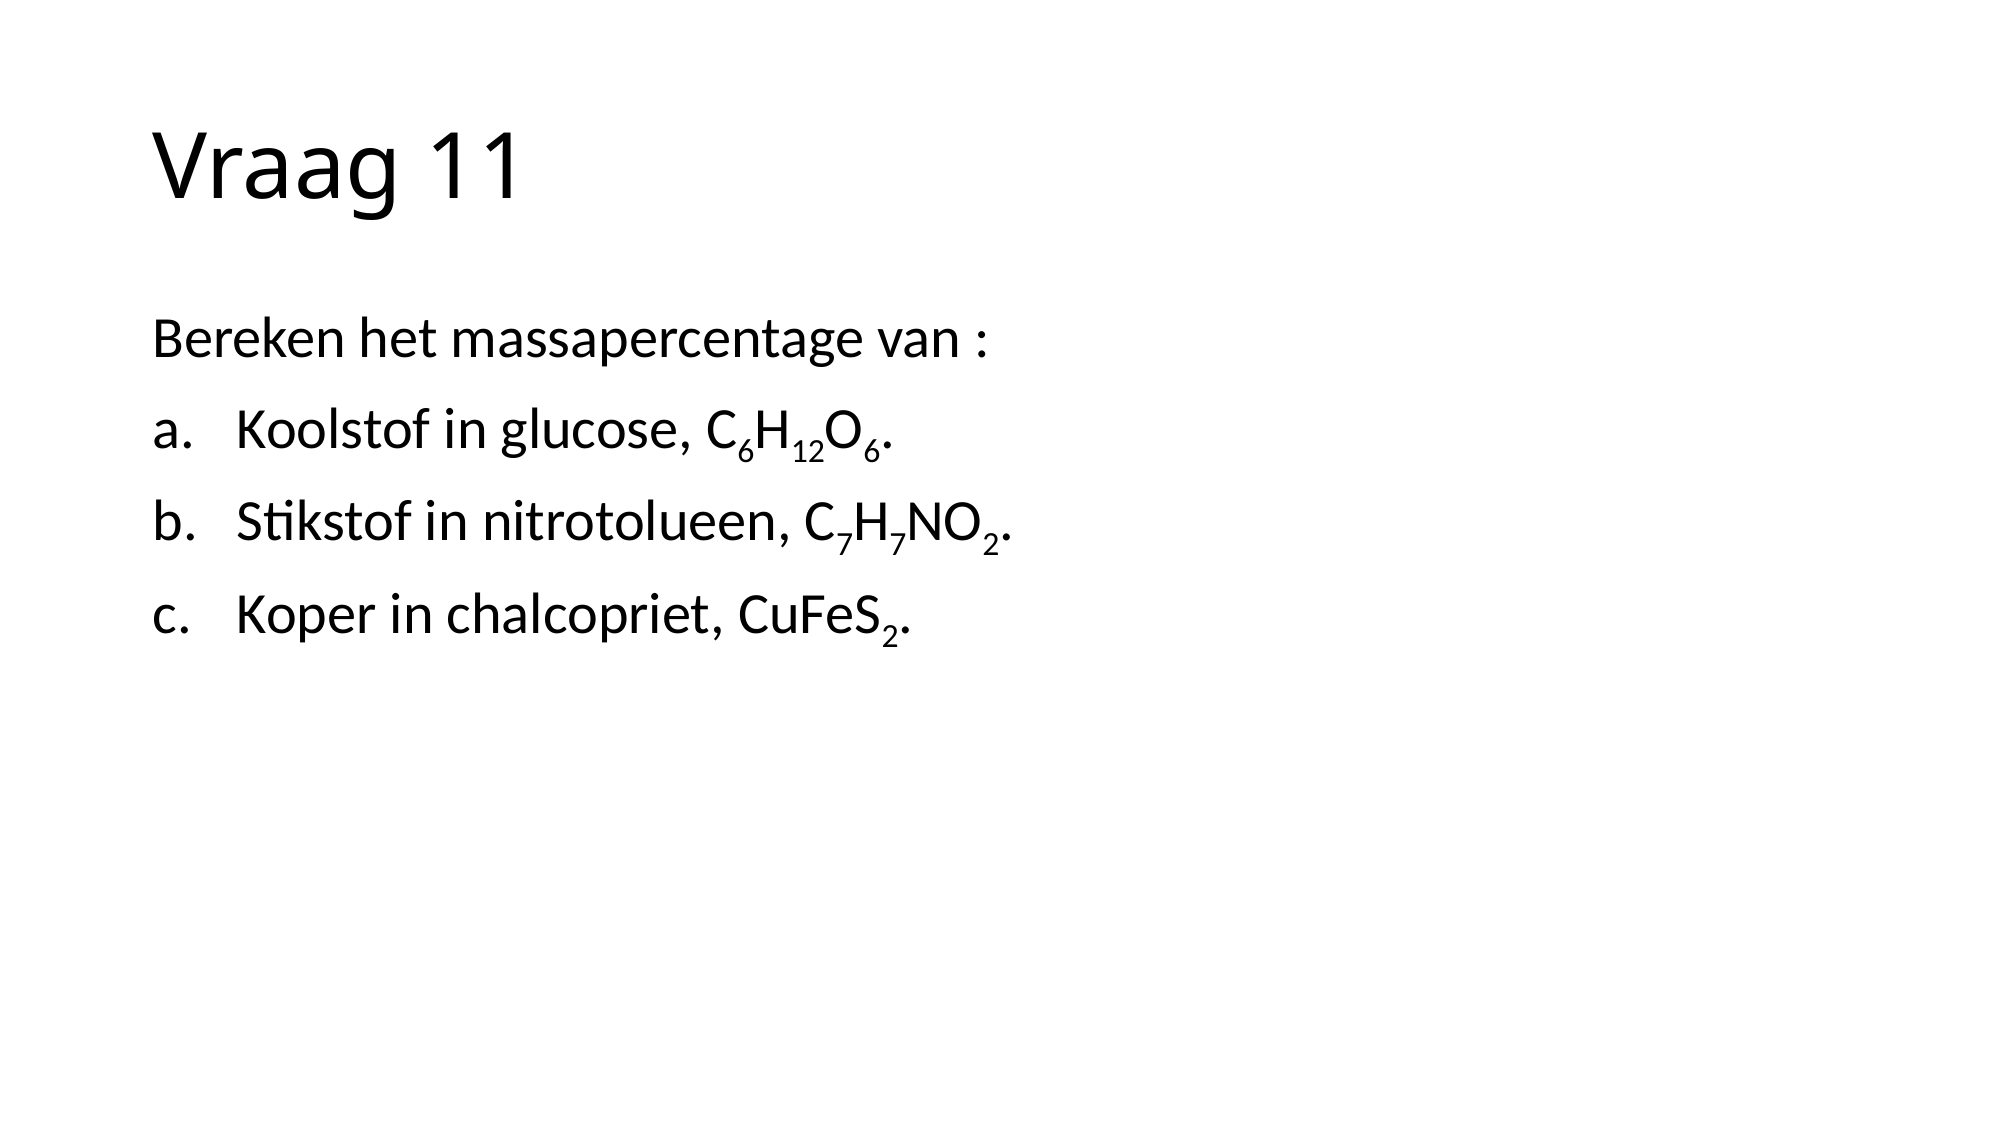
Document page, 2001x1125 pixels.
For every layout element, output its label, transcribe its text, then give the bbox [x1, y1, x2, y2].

list Bereken het massapercentage van : Koolstof in glucose, C6H12O6. Stikstof in nitrotolueen, C7H7NO2. Koper in chalcopriet, CuFeS2. [137, 299, 1863, 1014]
title Vraag 11 [137, 59, 1863, 278]
